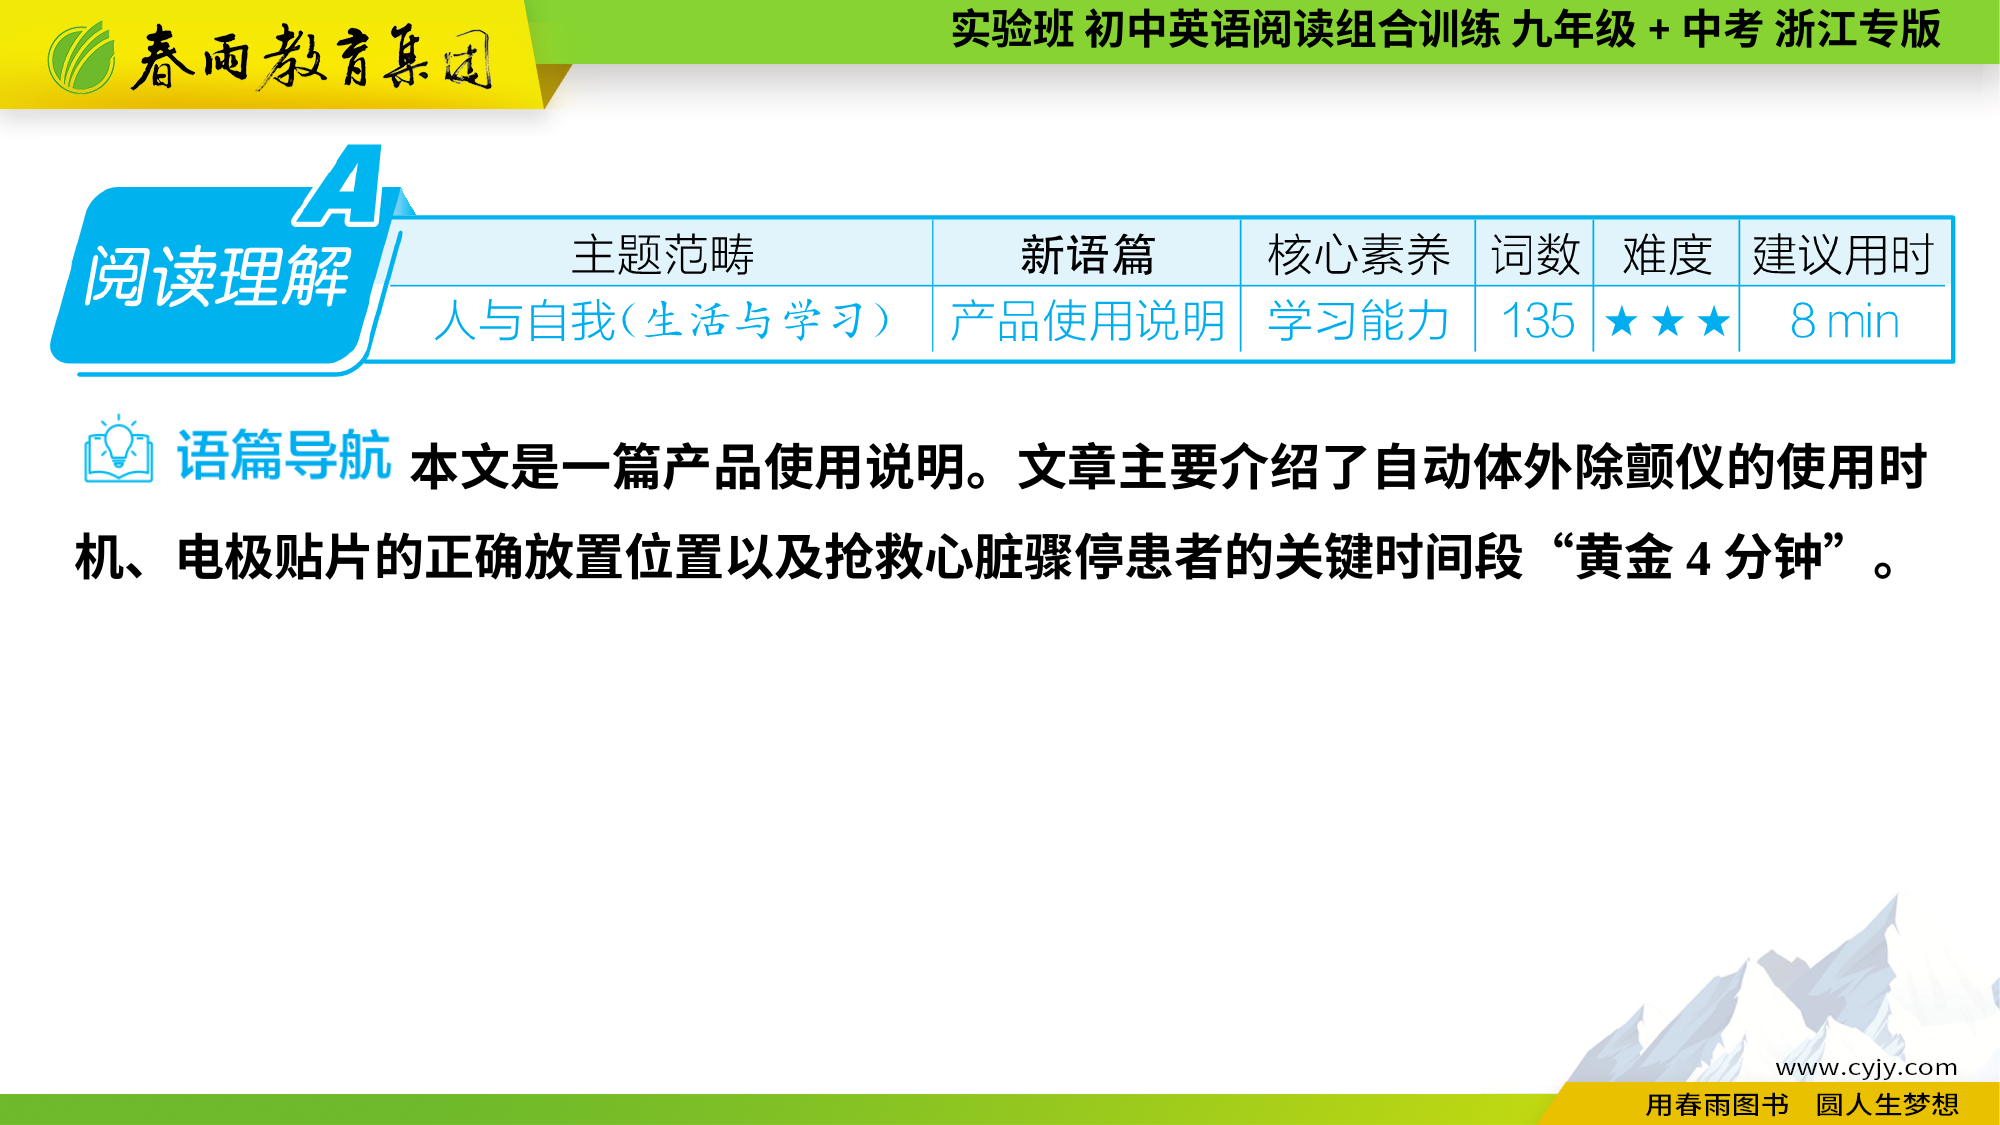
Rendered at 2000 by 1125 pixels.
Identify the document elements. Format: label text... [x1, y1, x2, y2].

list 本文是一篇产品使用说明。文章主要介绍了自动体外除颤仪的使用时机、电极贴片的正确放置位置以及抢救心脏骤停患者的关键时间段“黄金4分钟”。 [59, 398, 1944, 595]
picture [0, 0, 2000, 1125]
